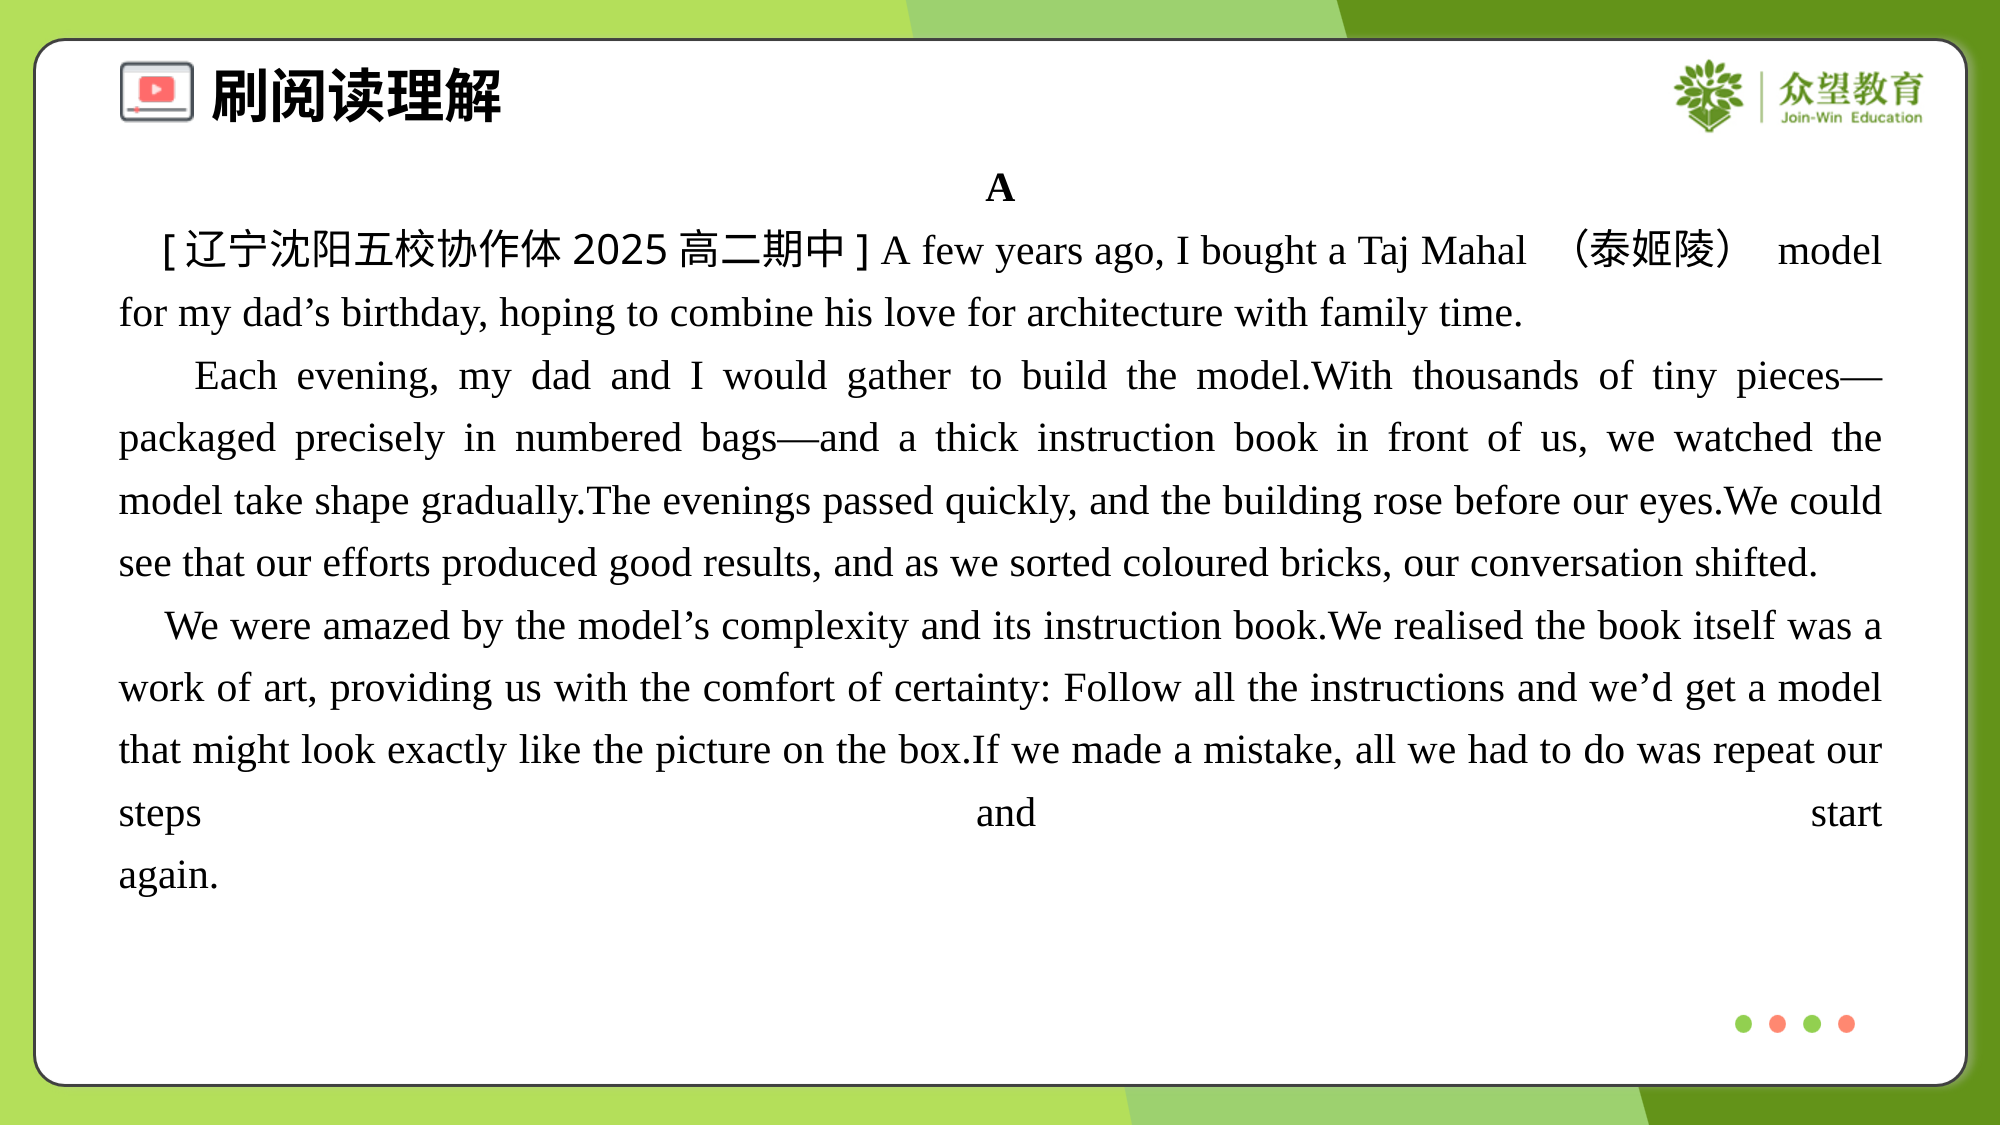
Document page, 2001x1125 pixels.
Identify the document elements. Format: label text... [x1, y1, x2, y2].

text_box A [辽宁沈阳五校协作体2025高二期中] A few years ago, I bought a Taj Mahal （泰姬陵） model for my dad’s birthday, hoping to combine his love for architecture with family time. Each evening, my dad and I would gather to build the model.With thousands of tiny pieces—packaged precisely in numbered bags—and a thick instruction book in front of us, we watched the model take shape gradually.The evenings passed quickly, and the building rose before our eyes.We could see that our efforts produced good results, and as we sorted coloured bricks, our conversation shifted. We were amazed by the model’s complexity and its instruction book.We realised the book itself was a work of art, providing us with the comfort of certainty: Follow all the instructions and we’d get a model that might look exactly like the picture on the box.If we made a mistake, all we had to do was repeat our steps and start again.#1.3 [118, 147, 1883, 892]
picture [0, 0, 2000, 1125]
